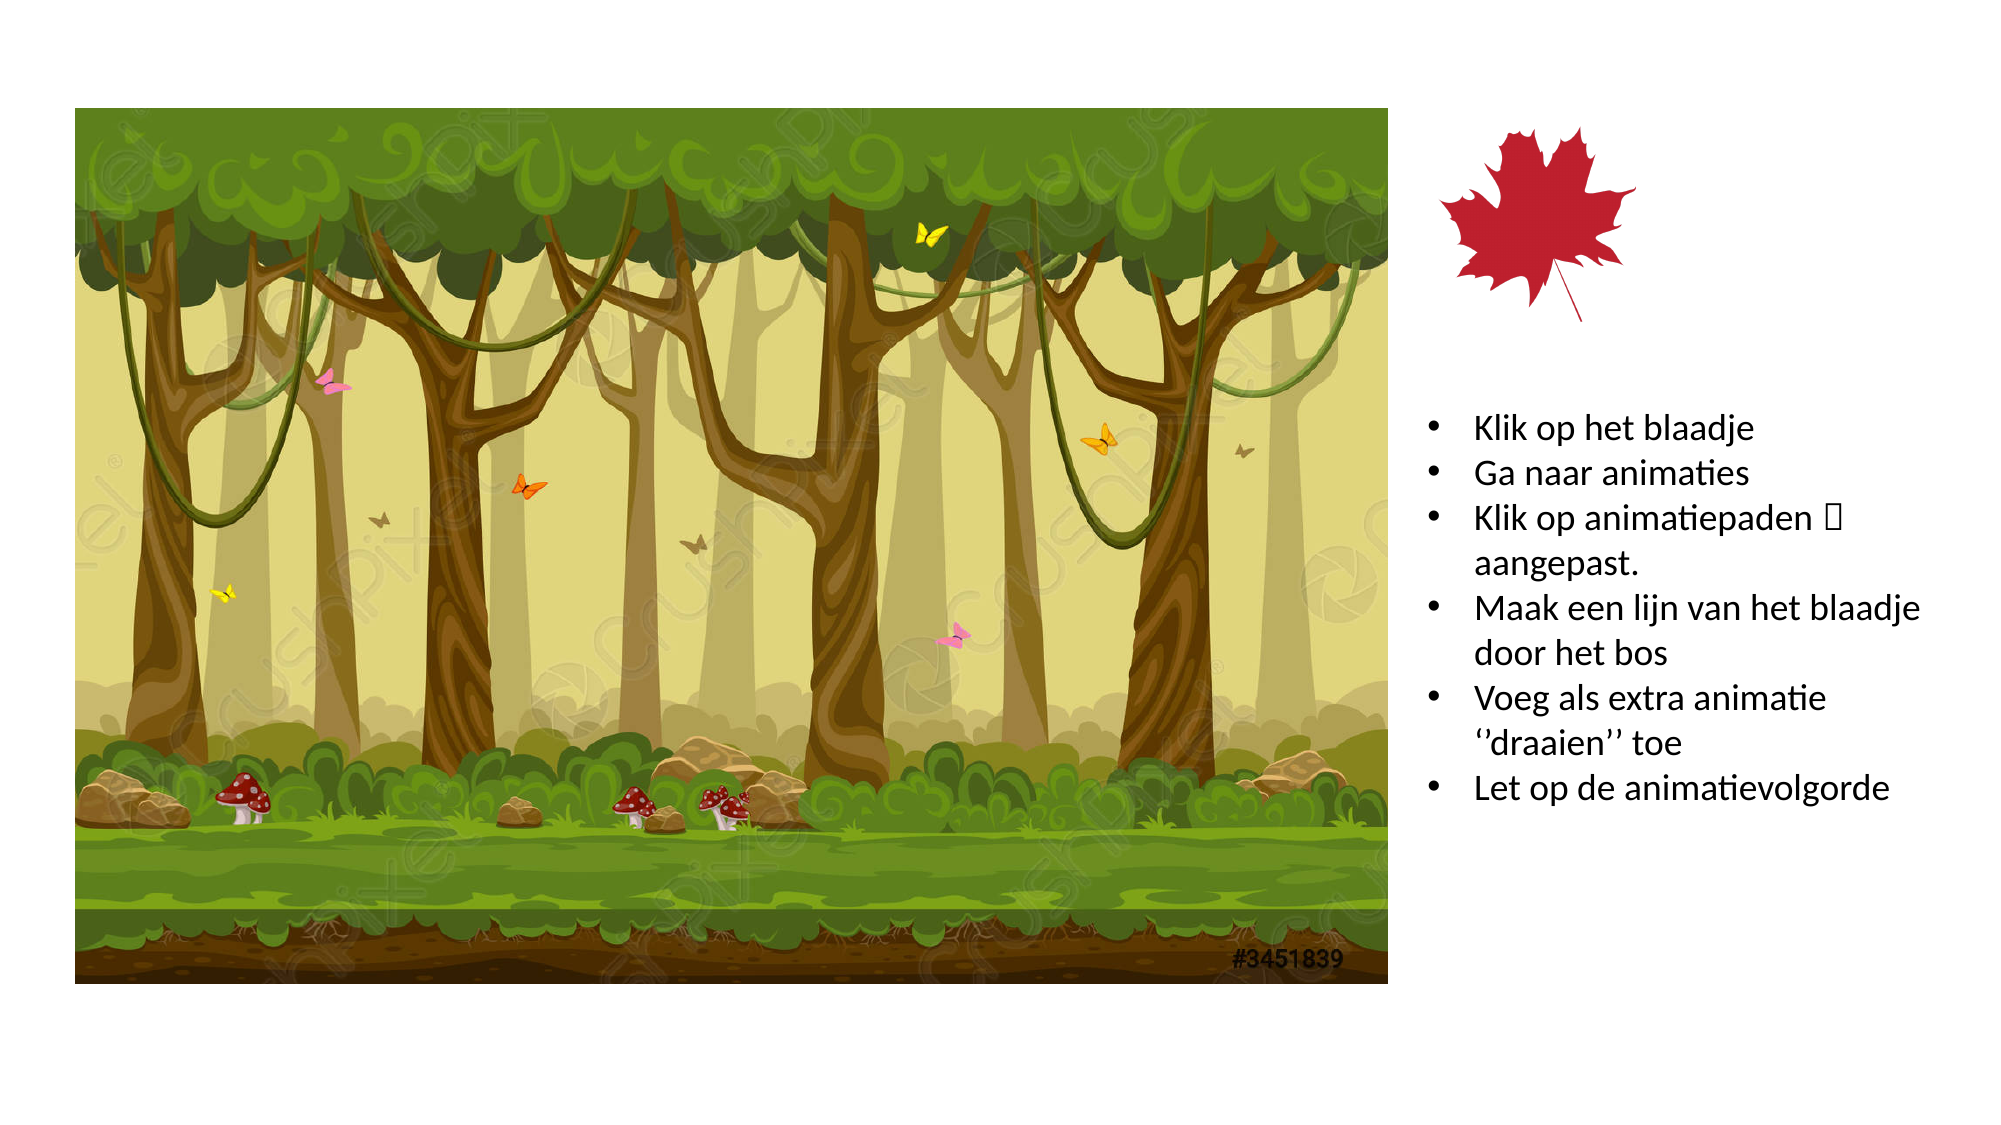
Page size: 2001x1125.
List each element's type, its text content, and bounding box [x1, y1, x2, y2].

text_box Klik op het blaadje Ga naar animaties Klik op animatiepaden  aangepast. Maak een lijn van het blaadje door het bos Voeg als extra animatie ‘’draaien’’ toe Let op de animatievolgorde [1412, 395, 1985, 861]
picture [75, 108, 1388, 984]
picture [1438, 126, 1636, 322]
